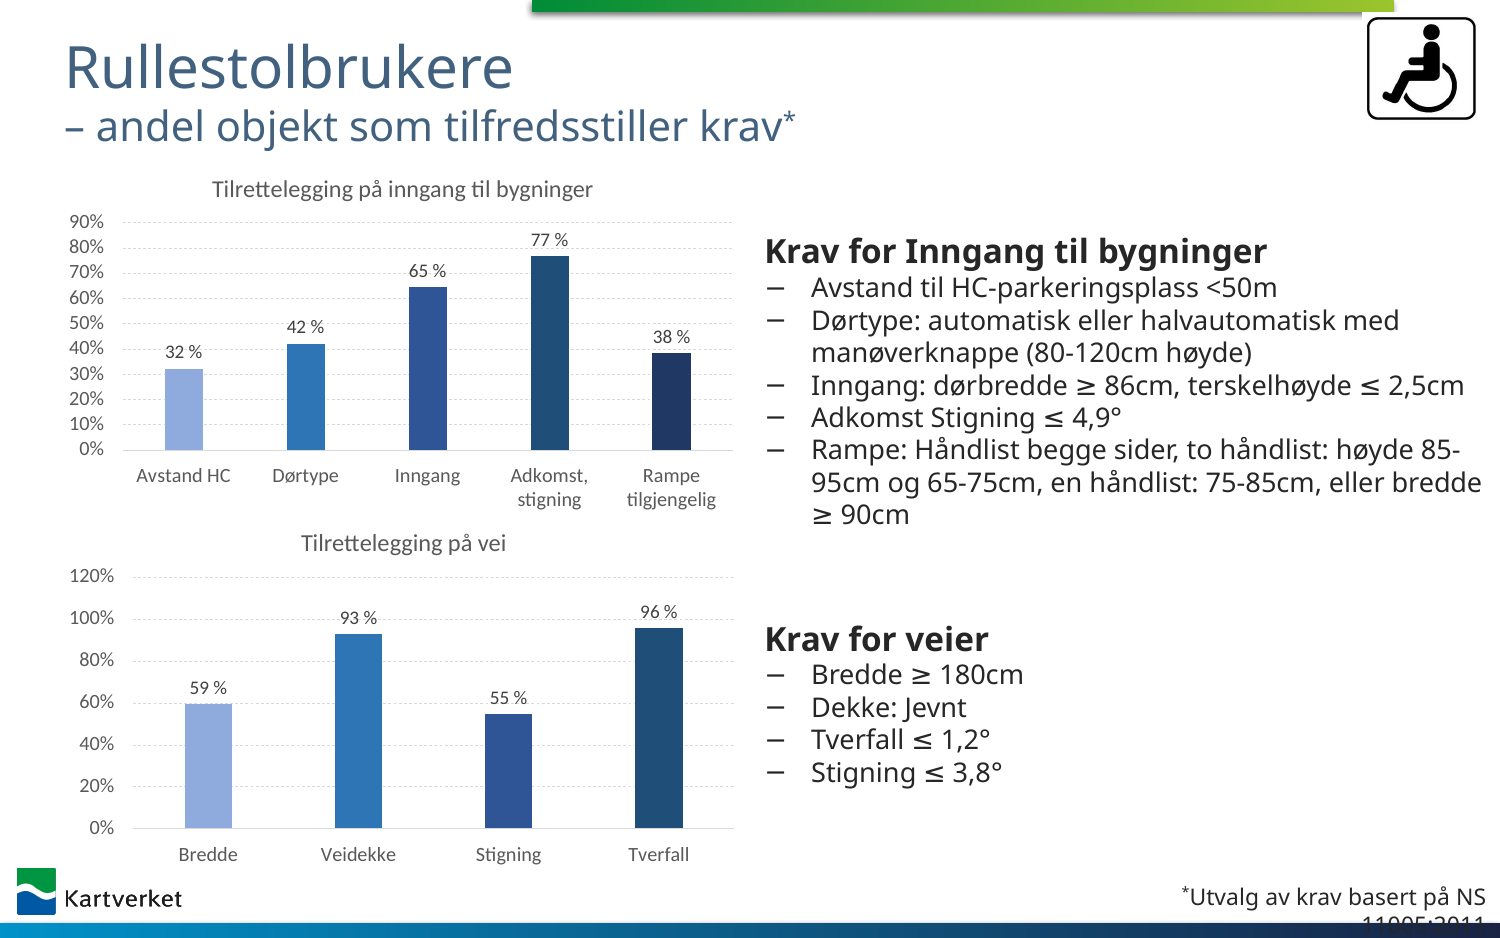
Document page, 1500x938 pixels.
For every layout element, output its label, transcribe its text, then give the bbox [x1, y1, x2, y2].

picture [62, 166, 744, 519]
picture [62, 520, 746, 874]
text_box Krav for veier Bredde ≥ 180cm Dekke: Jevnt Tverfall ≤ 1,2° Stigning ≤ 3,8° [749, 610, 1500, 795]
text_box Krav for Inngang til bygninger Avstand til HC-parkeringsplass <50m Dørtype: automatisk eller halvautomatisk med manøverknappe (80-120cm høyde) Inngang: dørbredde ≥ 86cm, terskelhøyde ≤ 2,5cm Adkomst Stigning ≤ 4,9° Rampe: Håndlist begge sider, to håndlist: høyde 85-95cm og 65-75cm, en håndlist: 75-85cm, eller bredde ≥ 90cm [749, 223, 1500, 538]
text_box *Utvalg av krav basert på NS 11005:2011 [1068, 873, 1500, 938]
picture [1362, 12, 1481, 126]
text_box Rullestolbrukere – andel objekt som tilfredsstiller krav* [49, 25, 1431, 158]
